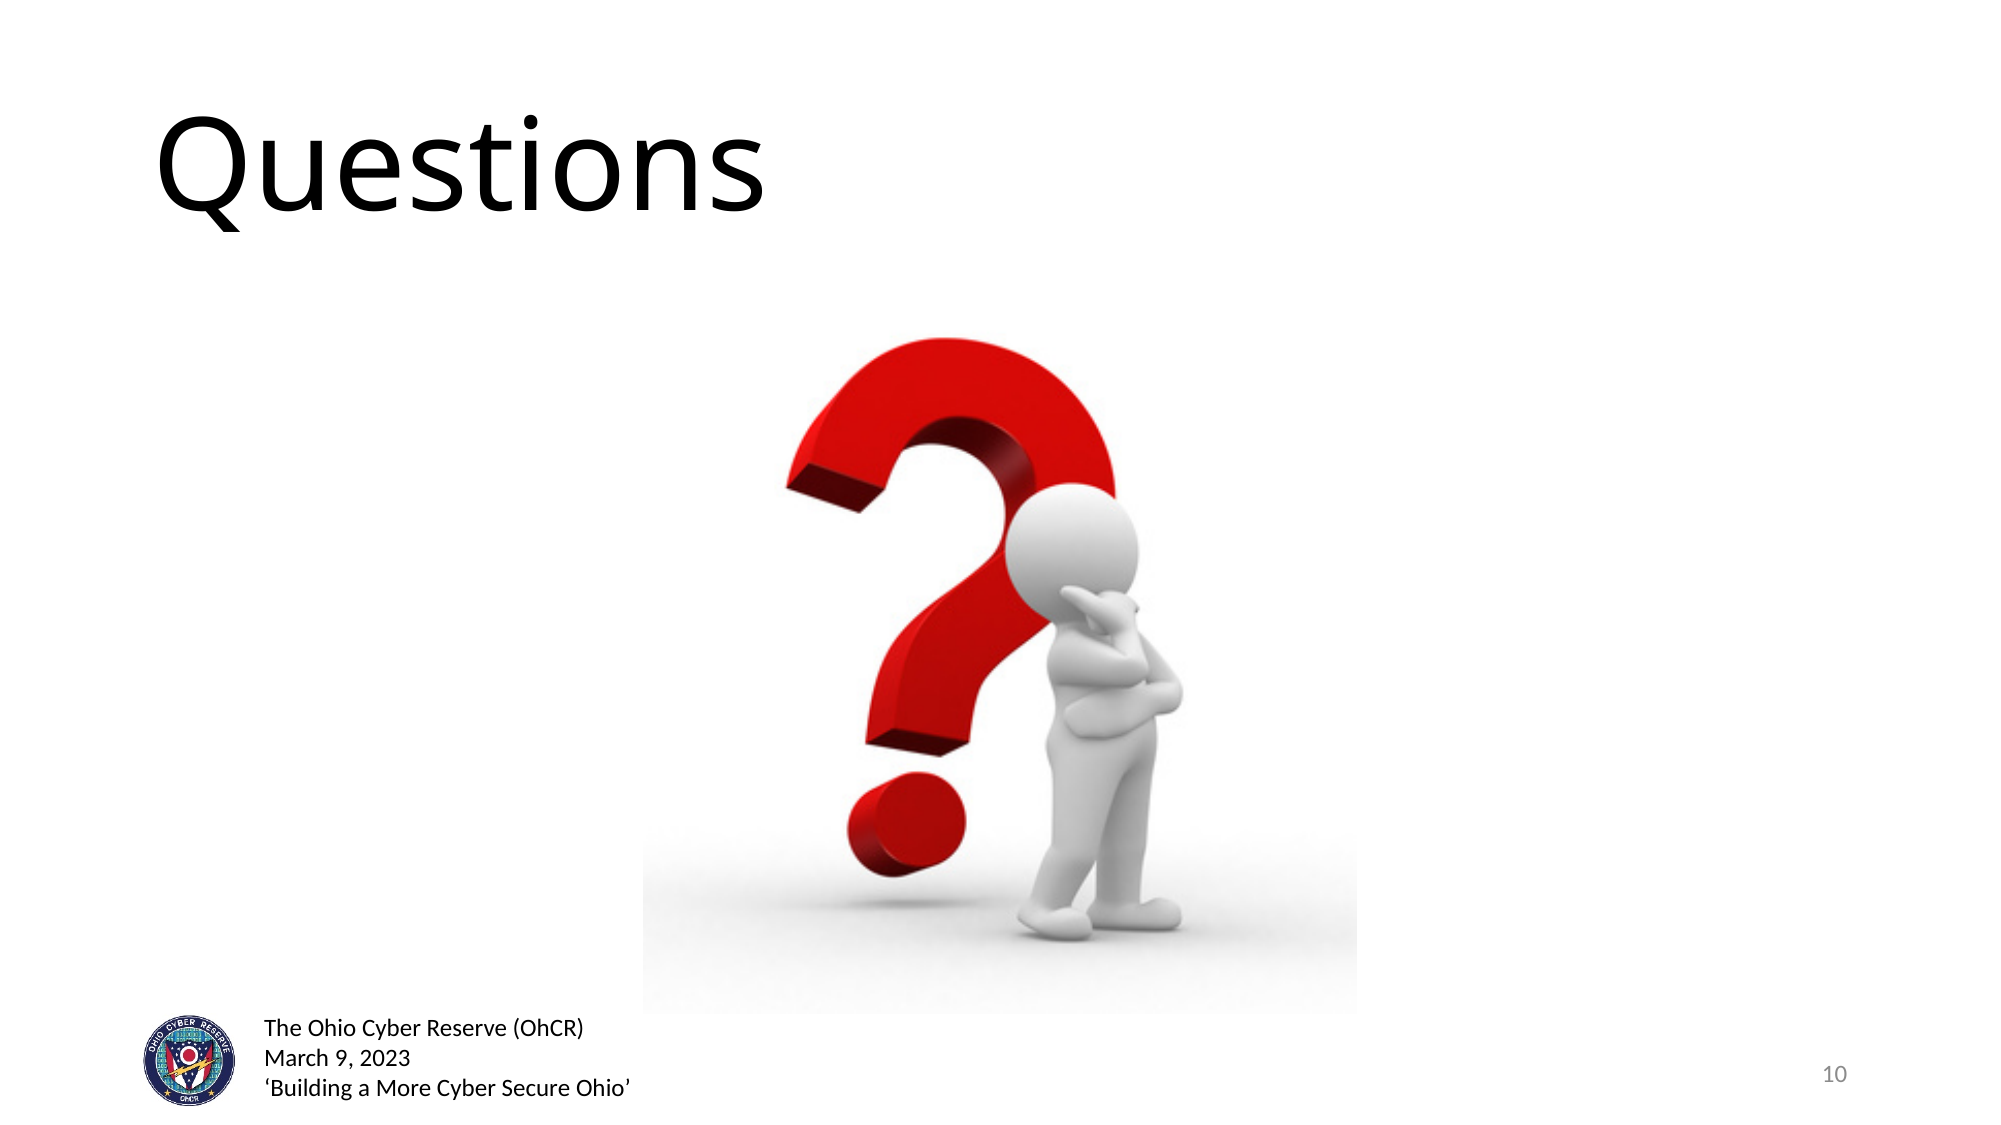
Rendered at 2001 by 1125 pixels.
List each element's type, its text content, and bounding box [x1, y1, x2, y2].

picture [140, 1013, 238, 1108]
title Questions [137, 59, 1863, 278]
text_box The Ohio Cyber Reserve (OhCR) March 9, 2023 ‘Building a More Cyber Secure Ohio’ [249, 1004, 647, 1109]
slide_number 10 [1412, 1042, 1863, 1103]
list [643, 299, 1357, 1014]
